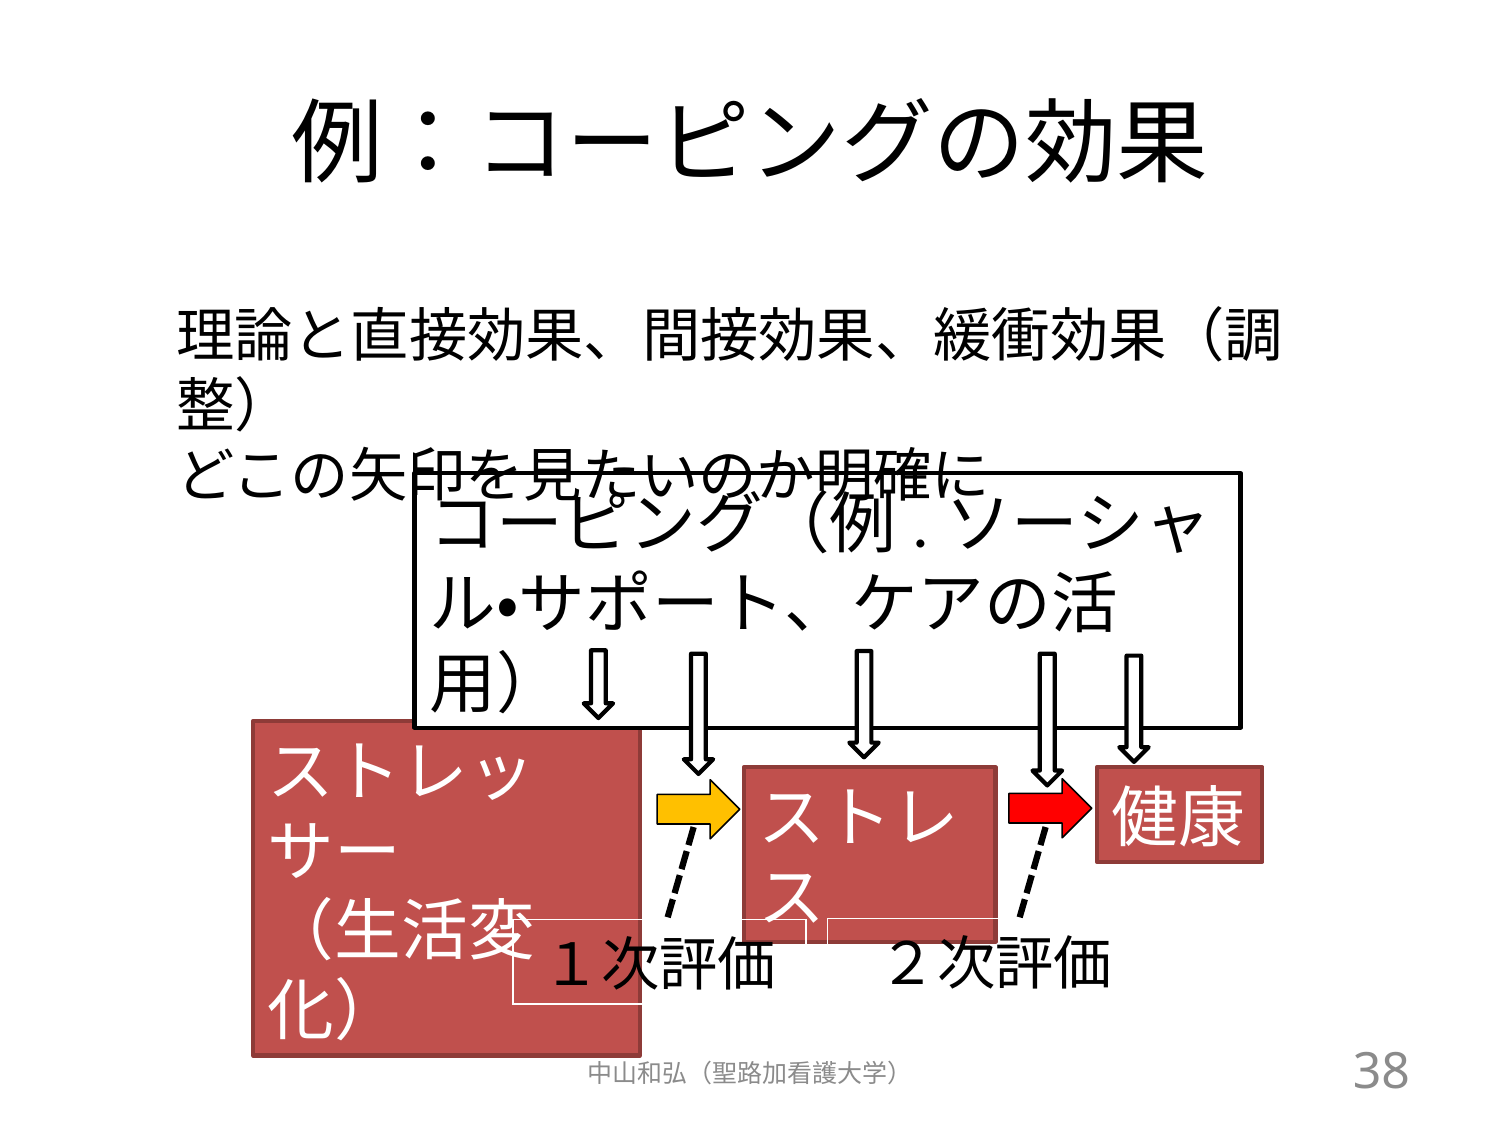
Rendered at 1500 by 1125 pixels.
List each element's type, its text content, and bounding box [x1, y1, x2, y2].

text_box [666, 826, 694, 919]
text_box [1117, 653, 1151, 764]
title 例：コーピングの効果 [75, 45, 1425, 233]
text_box ２次評価 [827, 918, 1164, 1004]
text_box [681, 651, 716, 777]
text_box [847, 648, 881, 760]
text_box 健康 [1095, 765, 1264, 864]
text_box [657, 779, 740, 839]
text_box ストレス [742, 765, 998, 944]
text_box [1030, 651, 1065, 788]
slide_number 38 [1074, 1042, 1425, 1103]
text_box 理論と直接効果、間接効果、緩衝効果（調整） どこの矢印を見たいのか明確に [161, 290, 1327, 516]
text_box [1008, 778, 1092, 838]
text_box ストレッサー （生活変化） [251, 719, 642, 1058]
text_box [581, 648, 616, 721]
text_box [1018, 826, 1046, 919]
text_box コーピング（例.ソーシャル・サポート、ケアの活用） [412, 516, 1243, 730]
footer 中山和弘（聖路加看護大学） [512, 1042, 988, 1103]
text_box １次評価 [512, 919, 806, 1005]
